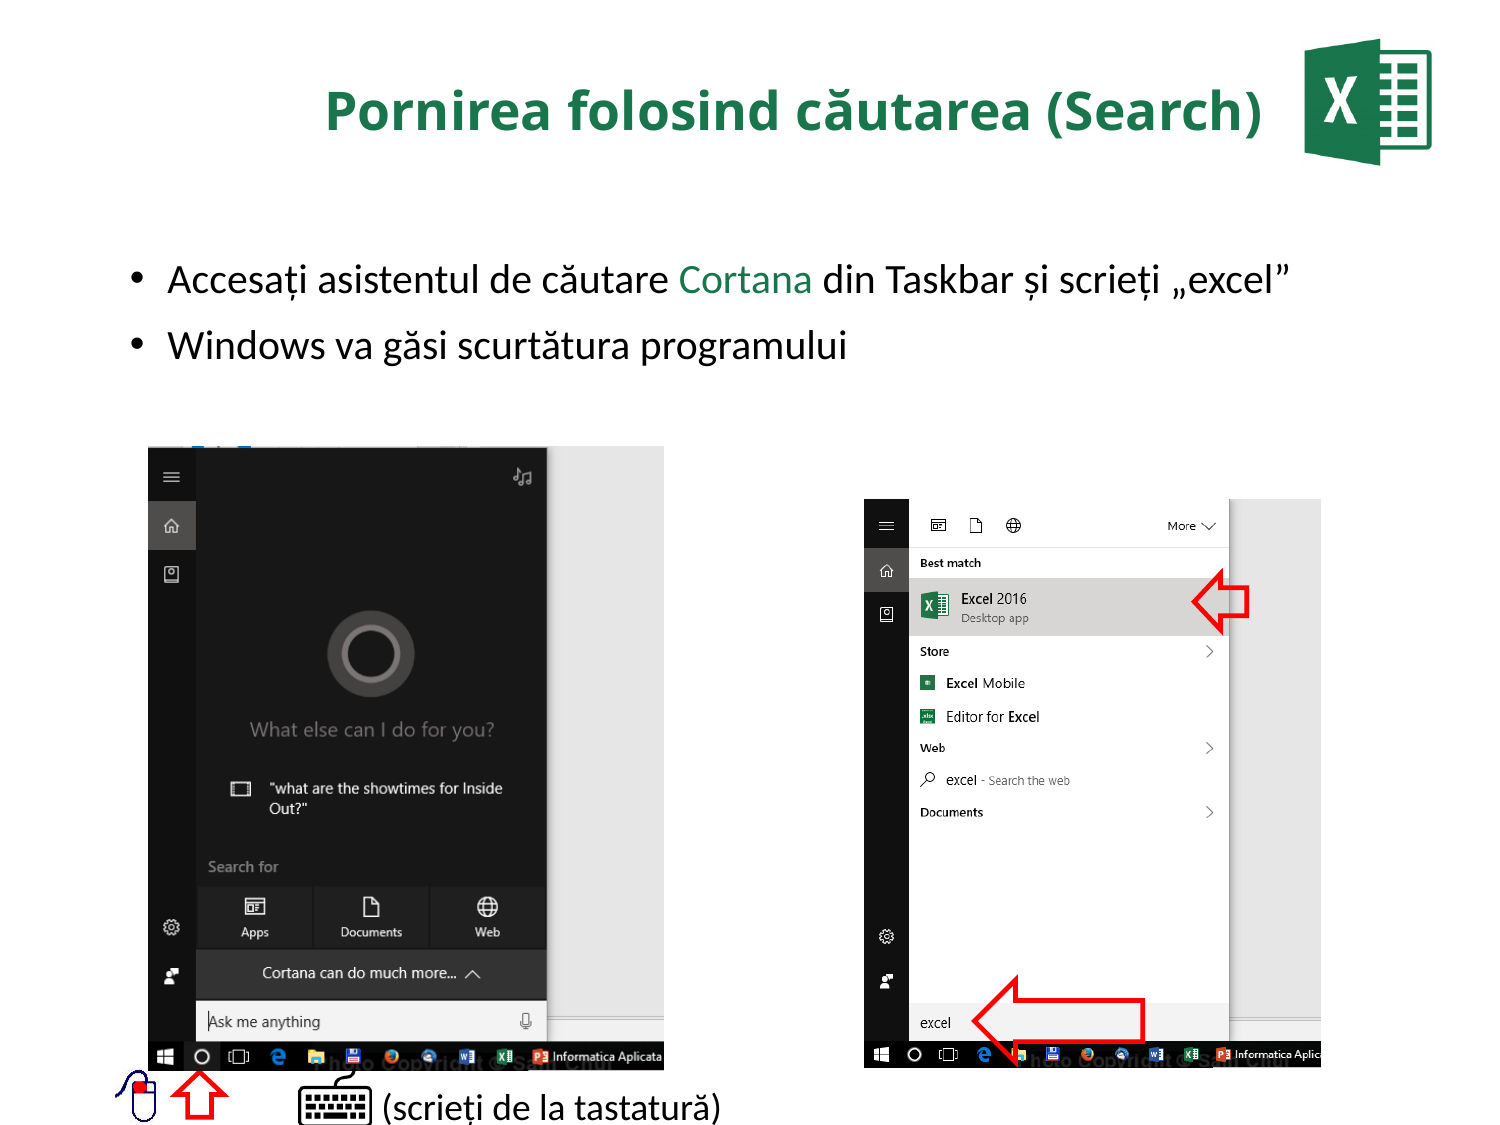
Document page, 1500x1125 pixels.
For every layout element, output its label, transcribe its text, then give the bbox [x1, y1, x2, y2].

picture [1300, 34, 1436, 170]
picture [863, 499, 1321, 1068]
list Accesați asistentul de căutare Cortana din Taskbar şi scrieţi „excel” Windows va găsi scurtătura programului [115, 250, 1409, 1087]
title Pornirea folosind căutarea (Search) [103, 59, 1279, 168]
picture [114, 446, 664, 1125]
text_box [173, 1071, 227, 1119]
text_box (scrieţi de la tastatură) [372, 1075, 937, 1125]
